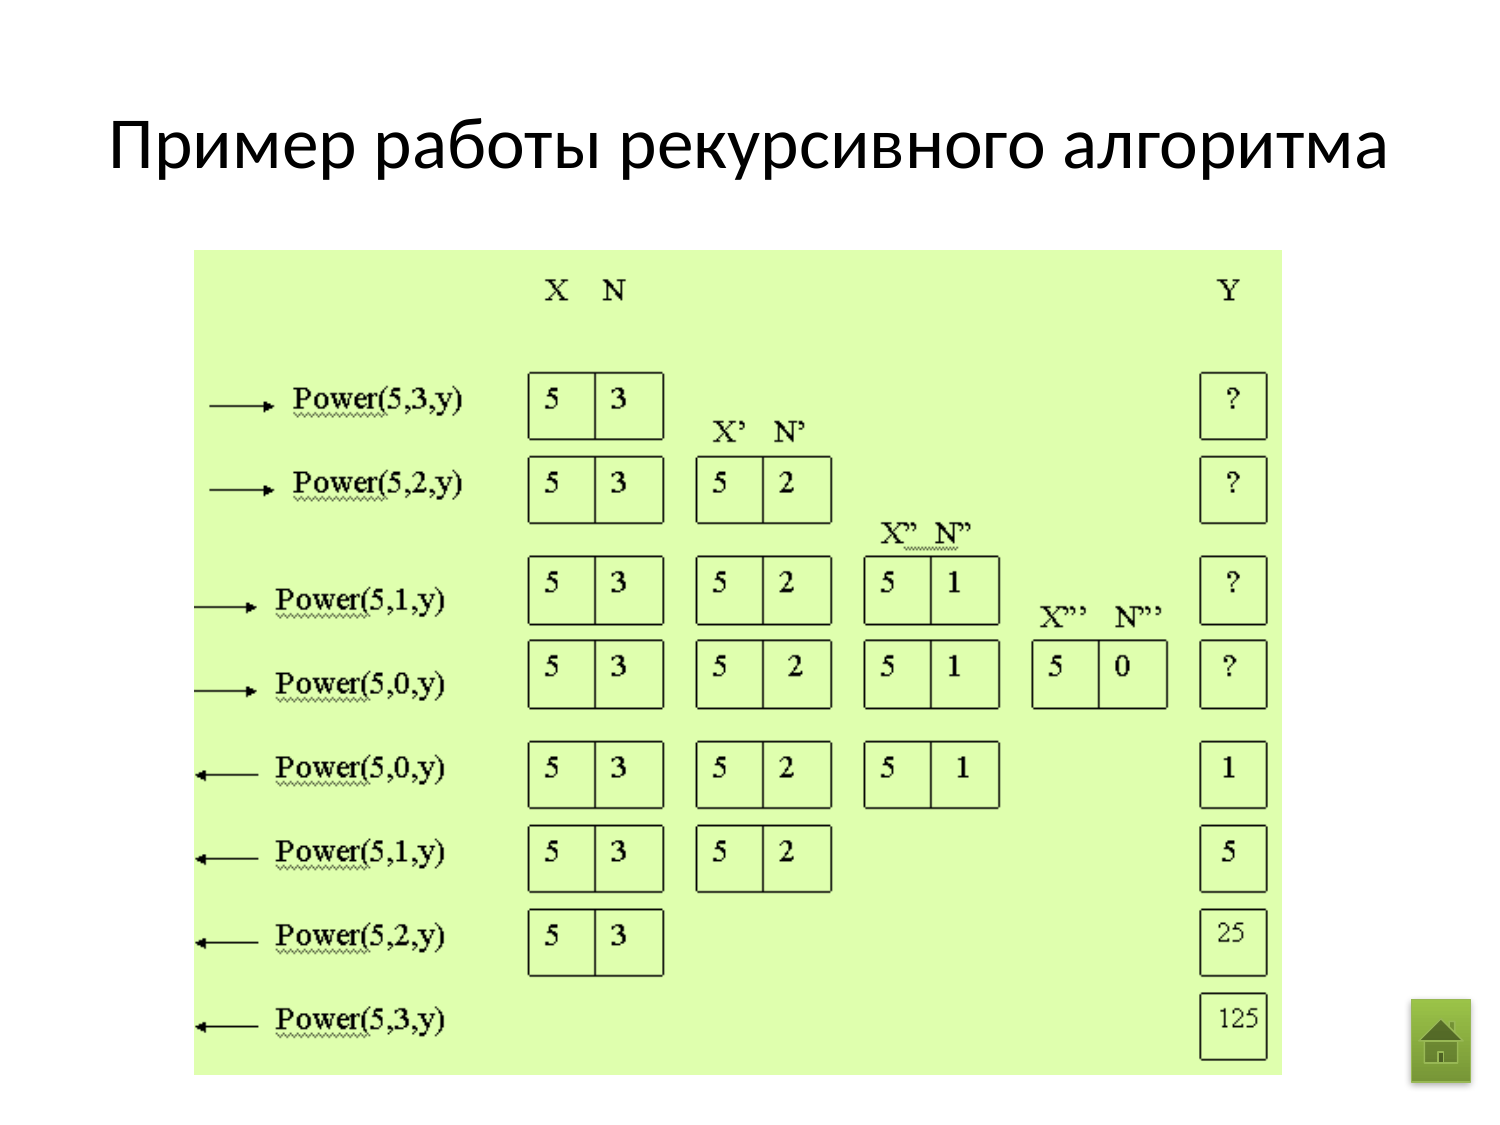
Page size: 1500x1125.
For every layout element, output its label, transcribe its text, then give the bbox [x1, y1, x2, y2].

text_box [1411, 999, 1471, 1083]
picture [194, 249, 1282, 1075]
title Пример работы рекурсивного алгоритма [75, 45, 1425, 233]
